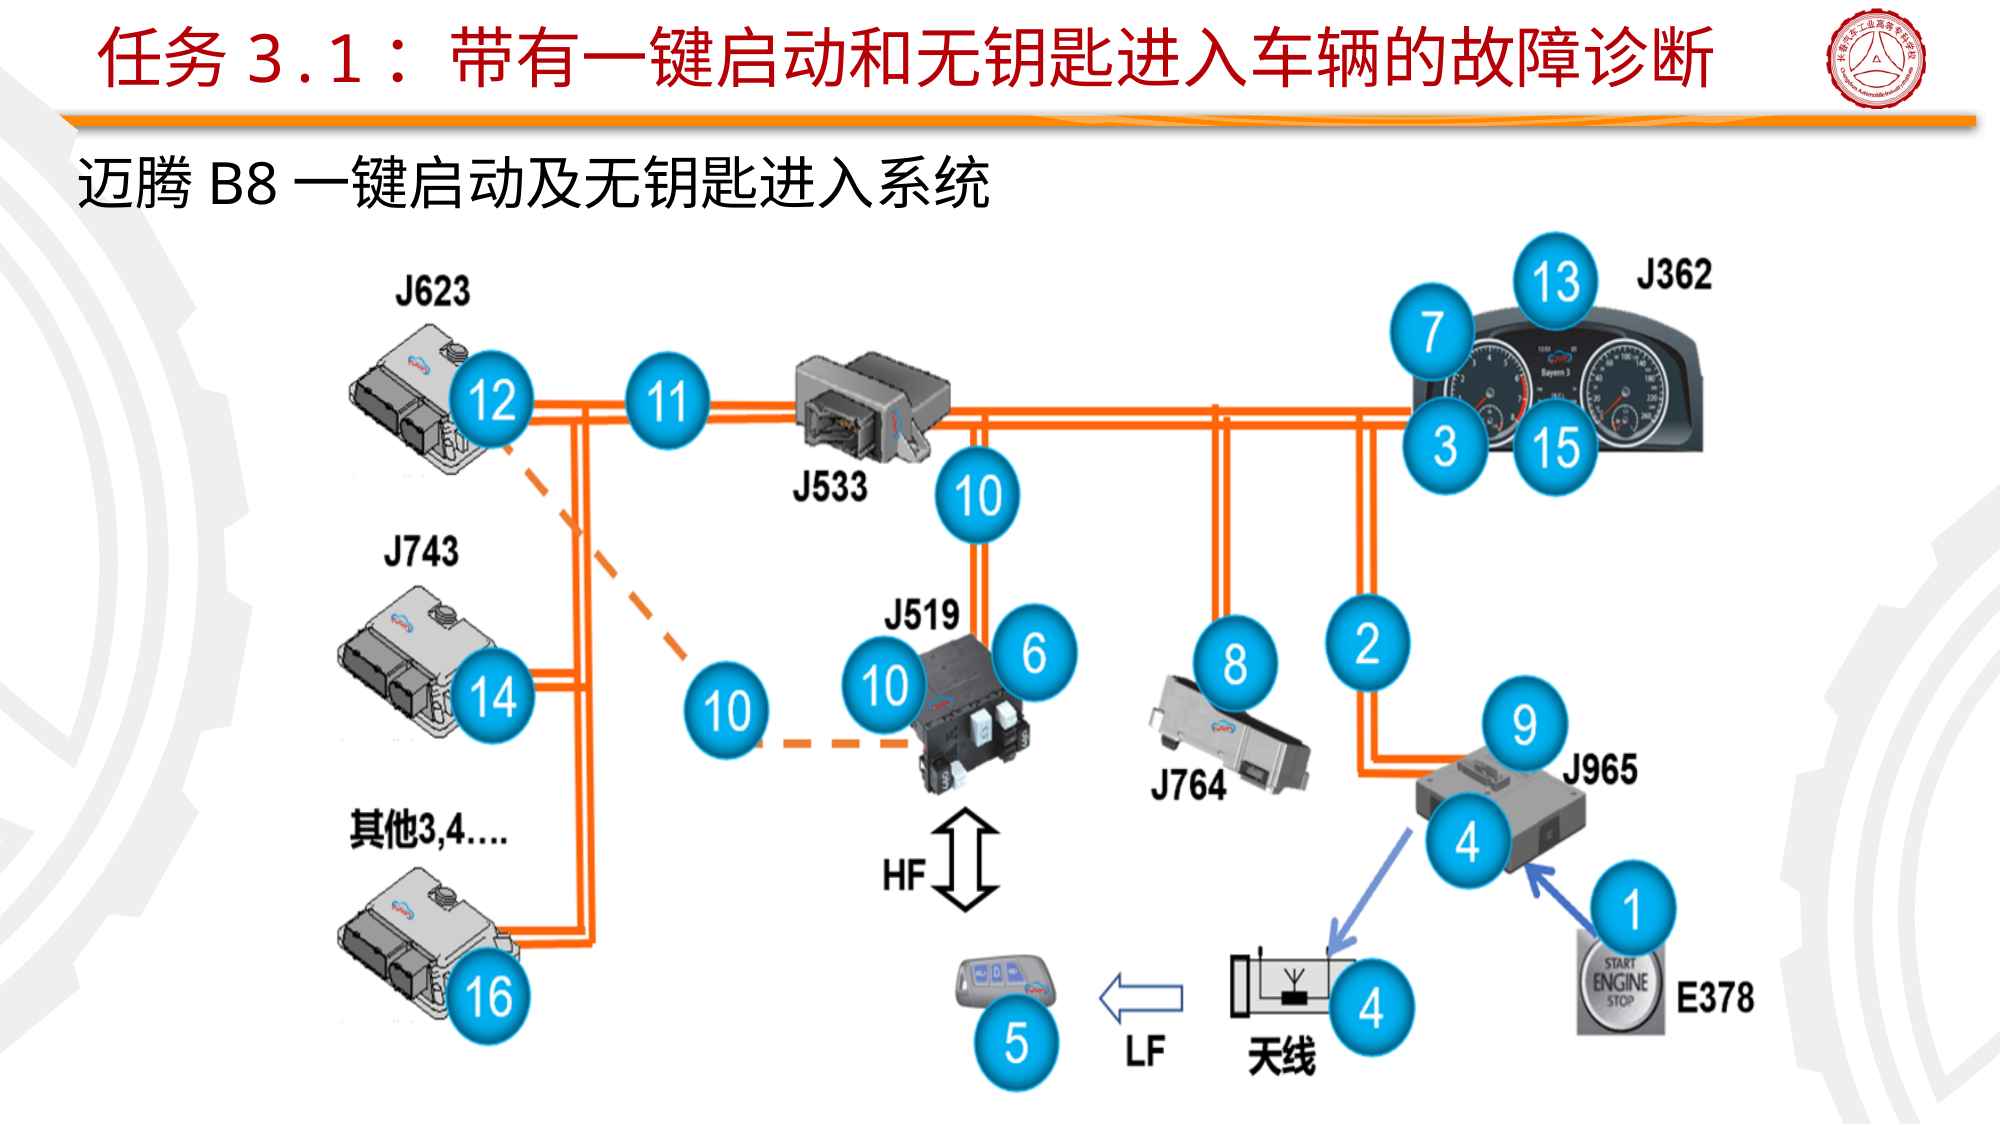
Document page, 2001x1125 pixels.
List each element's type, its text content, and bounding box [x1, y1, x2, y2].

picture [1826, 8, 1926, 109]
text_box 任务3.1：带有一键启动和无钥匙进入车辆的故障诊断 [81, 17, 1767, 122]
picture [318, 202, 1759, 1108]
text_box 迈腾B8一键启动及无钥匙进入系统 [62, 146, 1213, 259]
